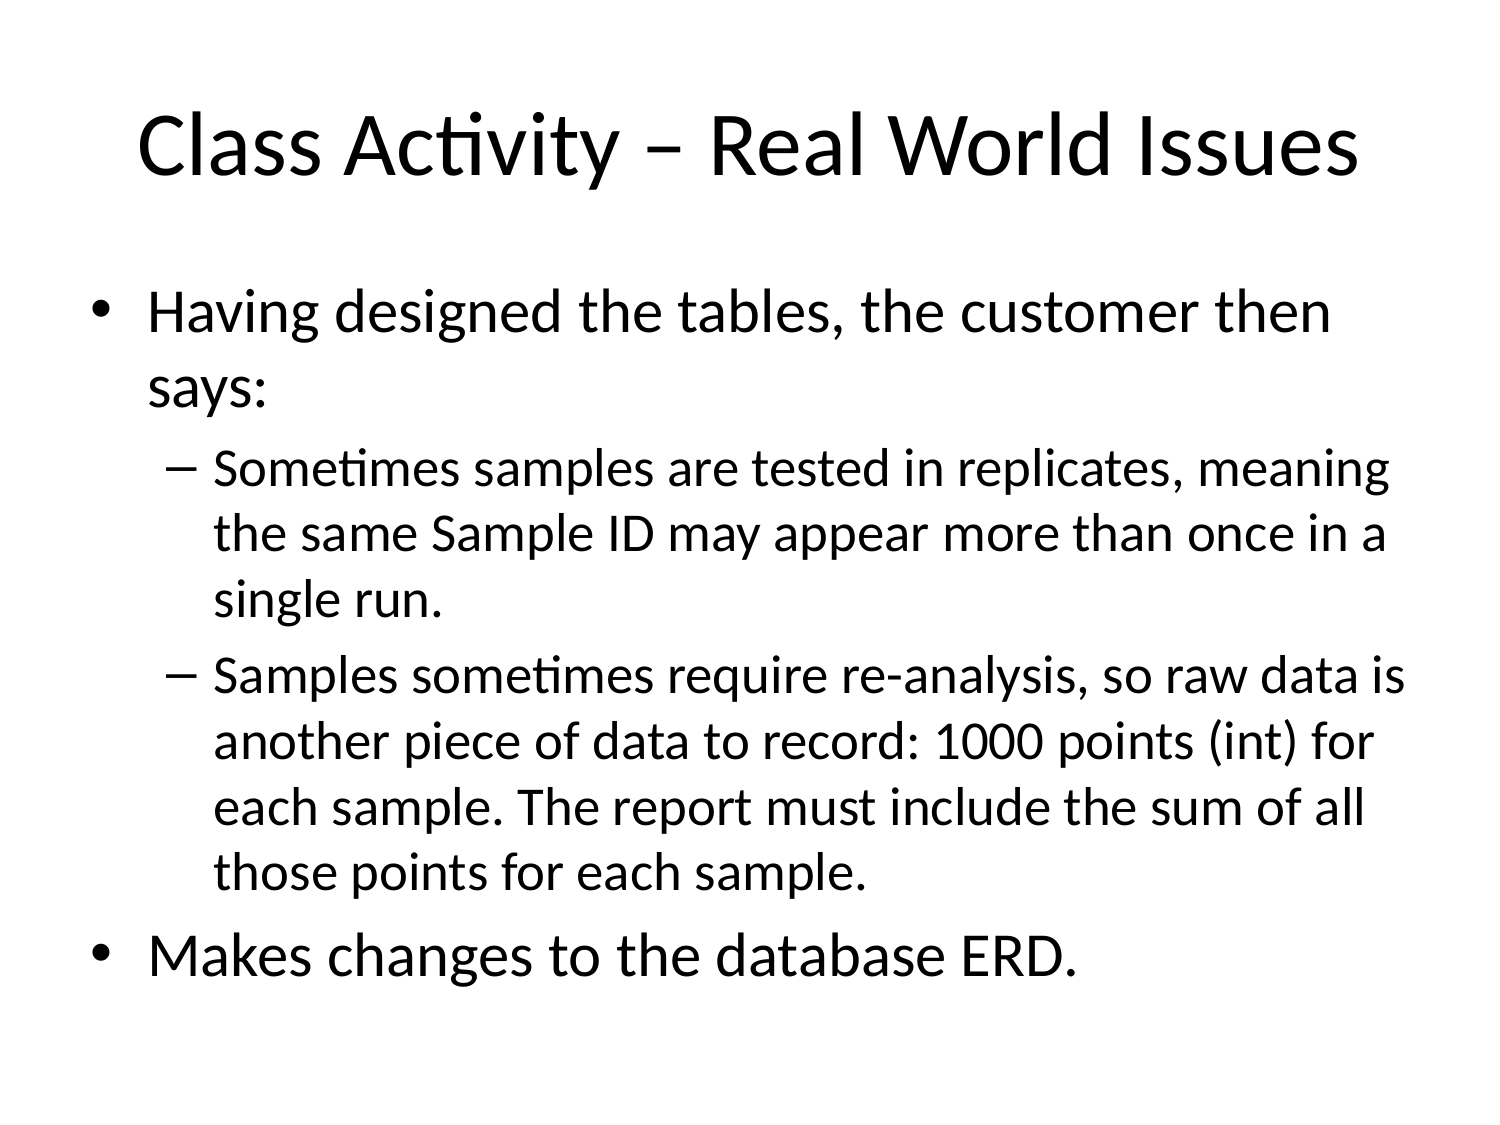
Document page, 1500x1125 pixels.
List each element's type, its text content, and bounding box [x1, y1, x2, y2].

title Class Activity – Real World Issues [75, 45, 1425, 233]
list Having designed the tables, the customer then says: Sometimes samples are tested in replicates, meaning the same Sample ID may appear more than once in a single run. Samples sometimes require re-analysis, so raw data is another piece of data to record: 1000 points (int) for each sample. The report must include the sum of all those points for each sample. Makes changes to the database ERD. [75, 262, 1425, 1005]
